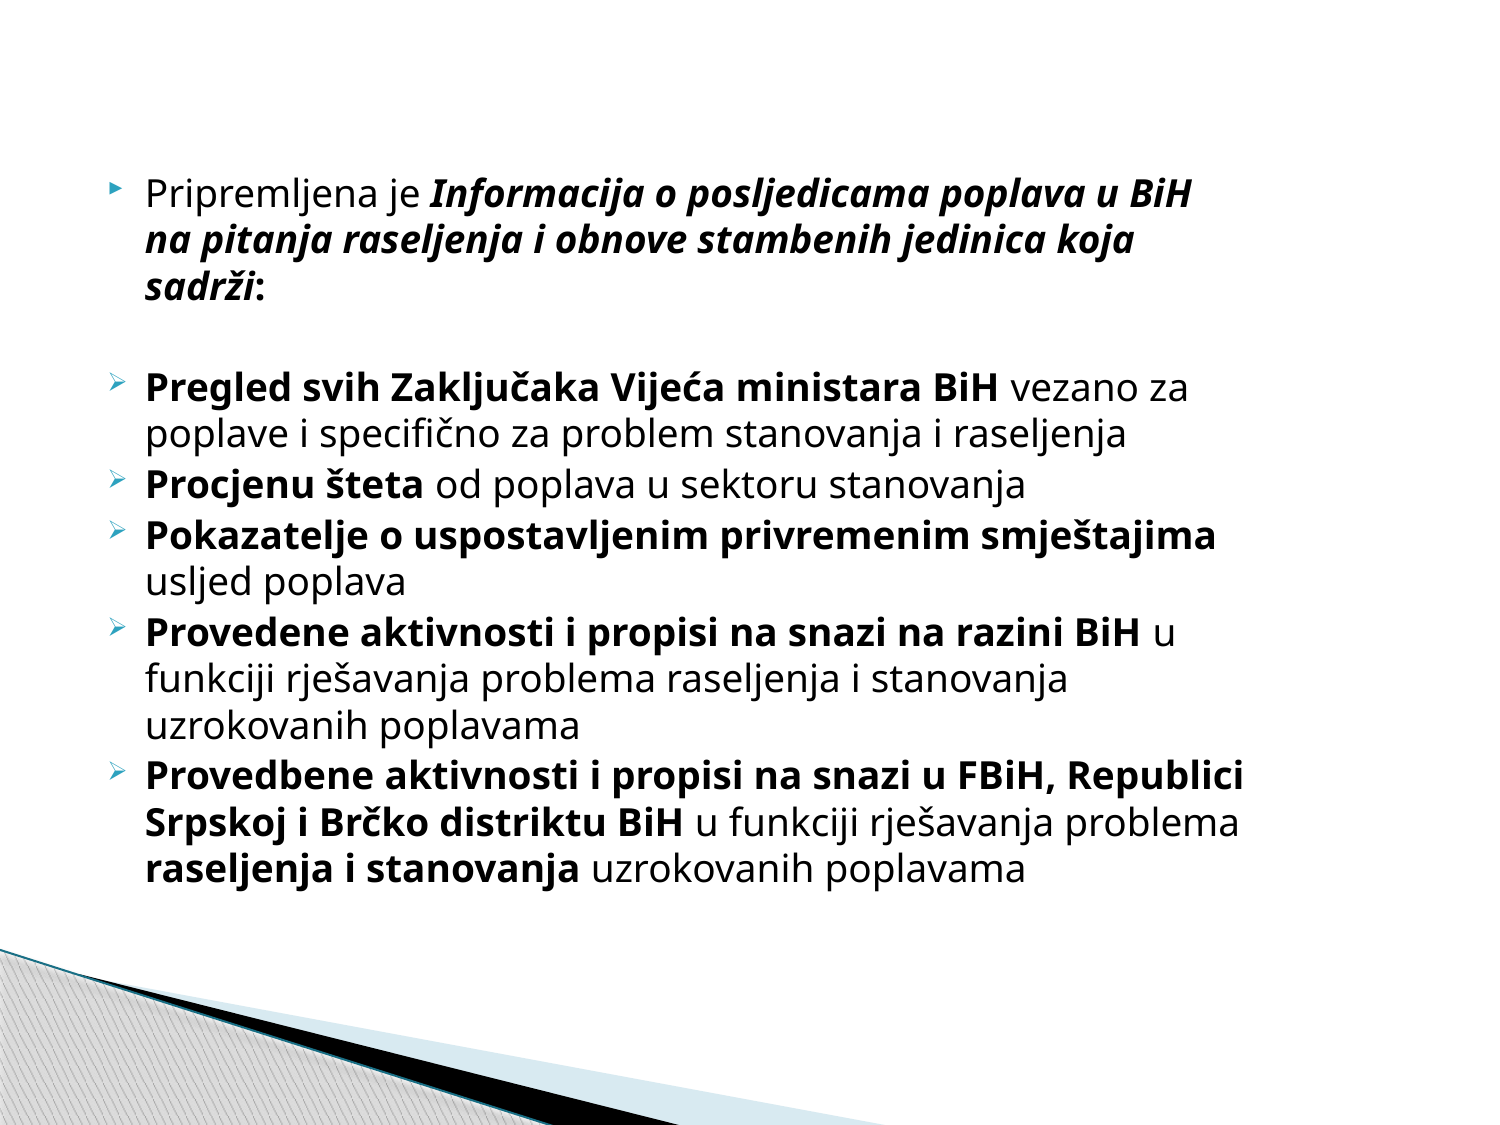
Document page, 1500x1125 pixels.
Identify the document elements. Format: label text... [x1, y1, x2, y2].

list Pripremljena je Informacija o posljedicama poplava u BiH na pitanja raseljenja i obnove stambenih jedinica koja sadrži: Pregled svih Zaključaka Vijeća ministara BiH vezano za poplave i specifično za problem stanovanja i raseljenja Procjenu šteta od poplava u sektoru stanovanja Pokazatelje o uspostavljenim privremenim smještajima usljed poplava Provedene aktivnosti i propisi na snazi na razini BiH u funkciji rješavanja problema raseljenja i stanovanja uzrokovanih poplavama Provedbene aktivnosti i propisi na snazi u FBiH, Republici Srpskoj i Brčko distriktu BiH u funkciji rješavanja problema raseljenja i stanovanja uzrokovanih poplavama [76, 160, 1265, 956]
